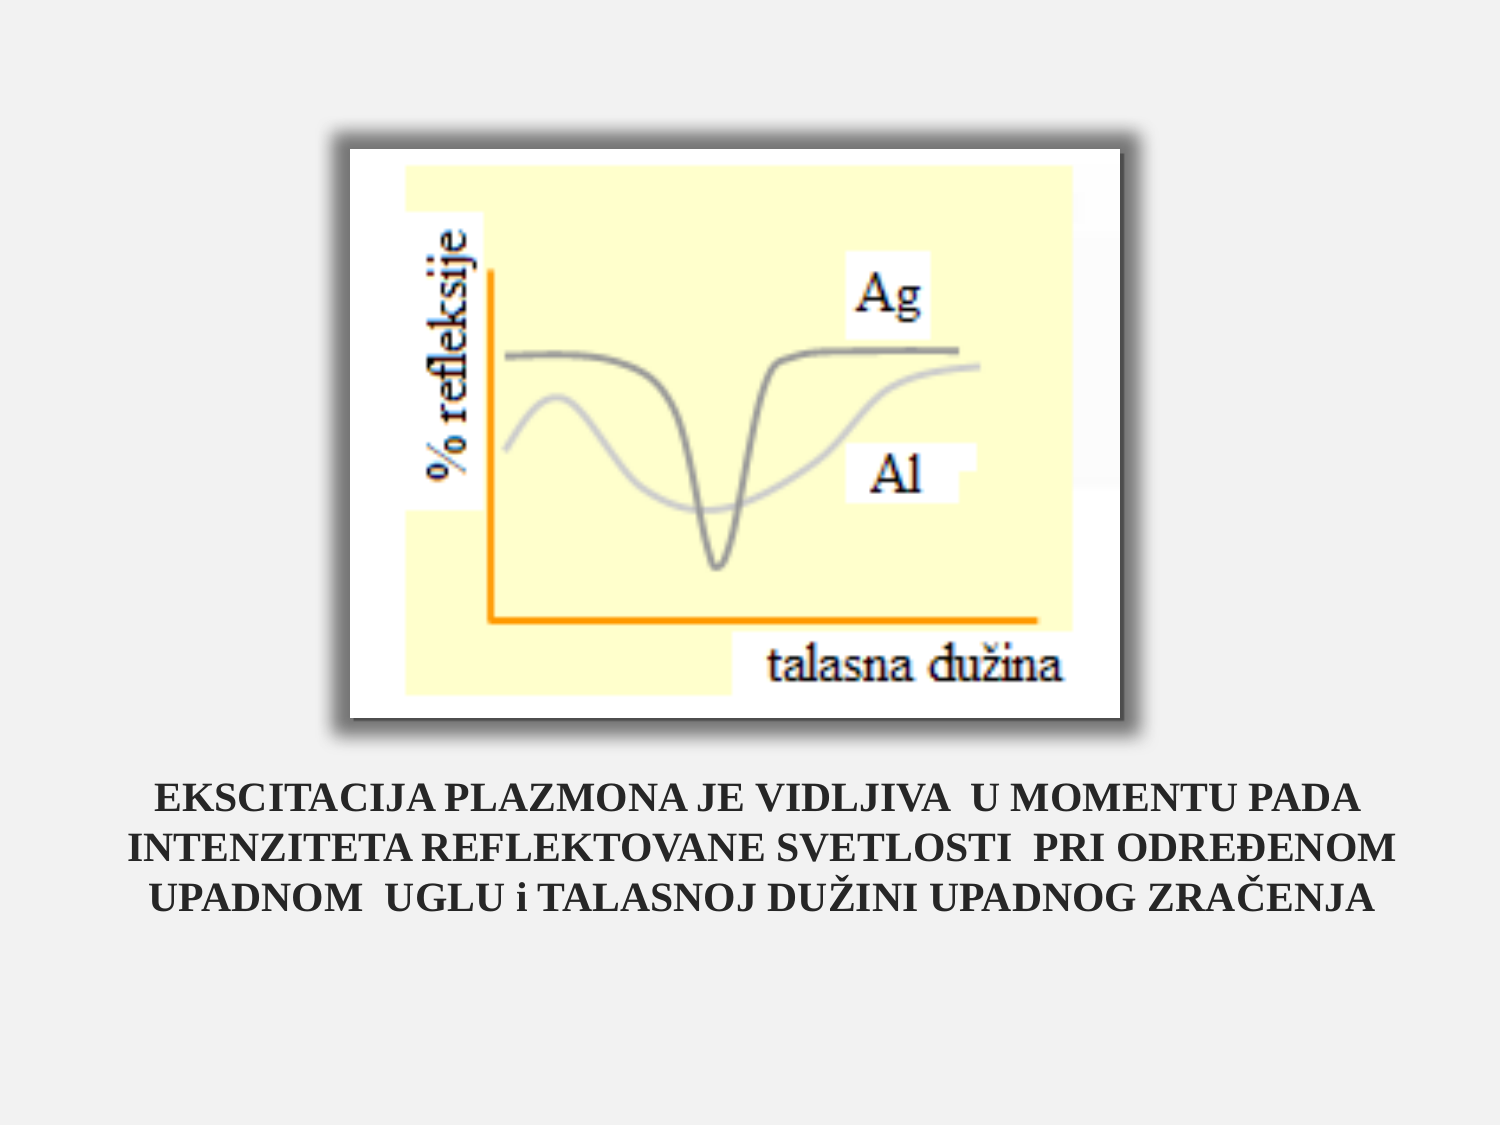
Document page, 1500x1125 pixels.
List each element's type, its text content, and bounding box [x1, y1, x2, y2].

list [349, 149, 1120, 718]
text_box EKSCITACIJA PLAZMONA JE VIDLJIVA U MOMENTU PADA INTENZITETA REFLEKTOVANE SVETLOSTI PRI ODREĐENOM UPADNOM UGLU i TALASNOJ DUŽINI UPADNOG ZRAČENJA [75, 762, 1450, 928]
